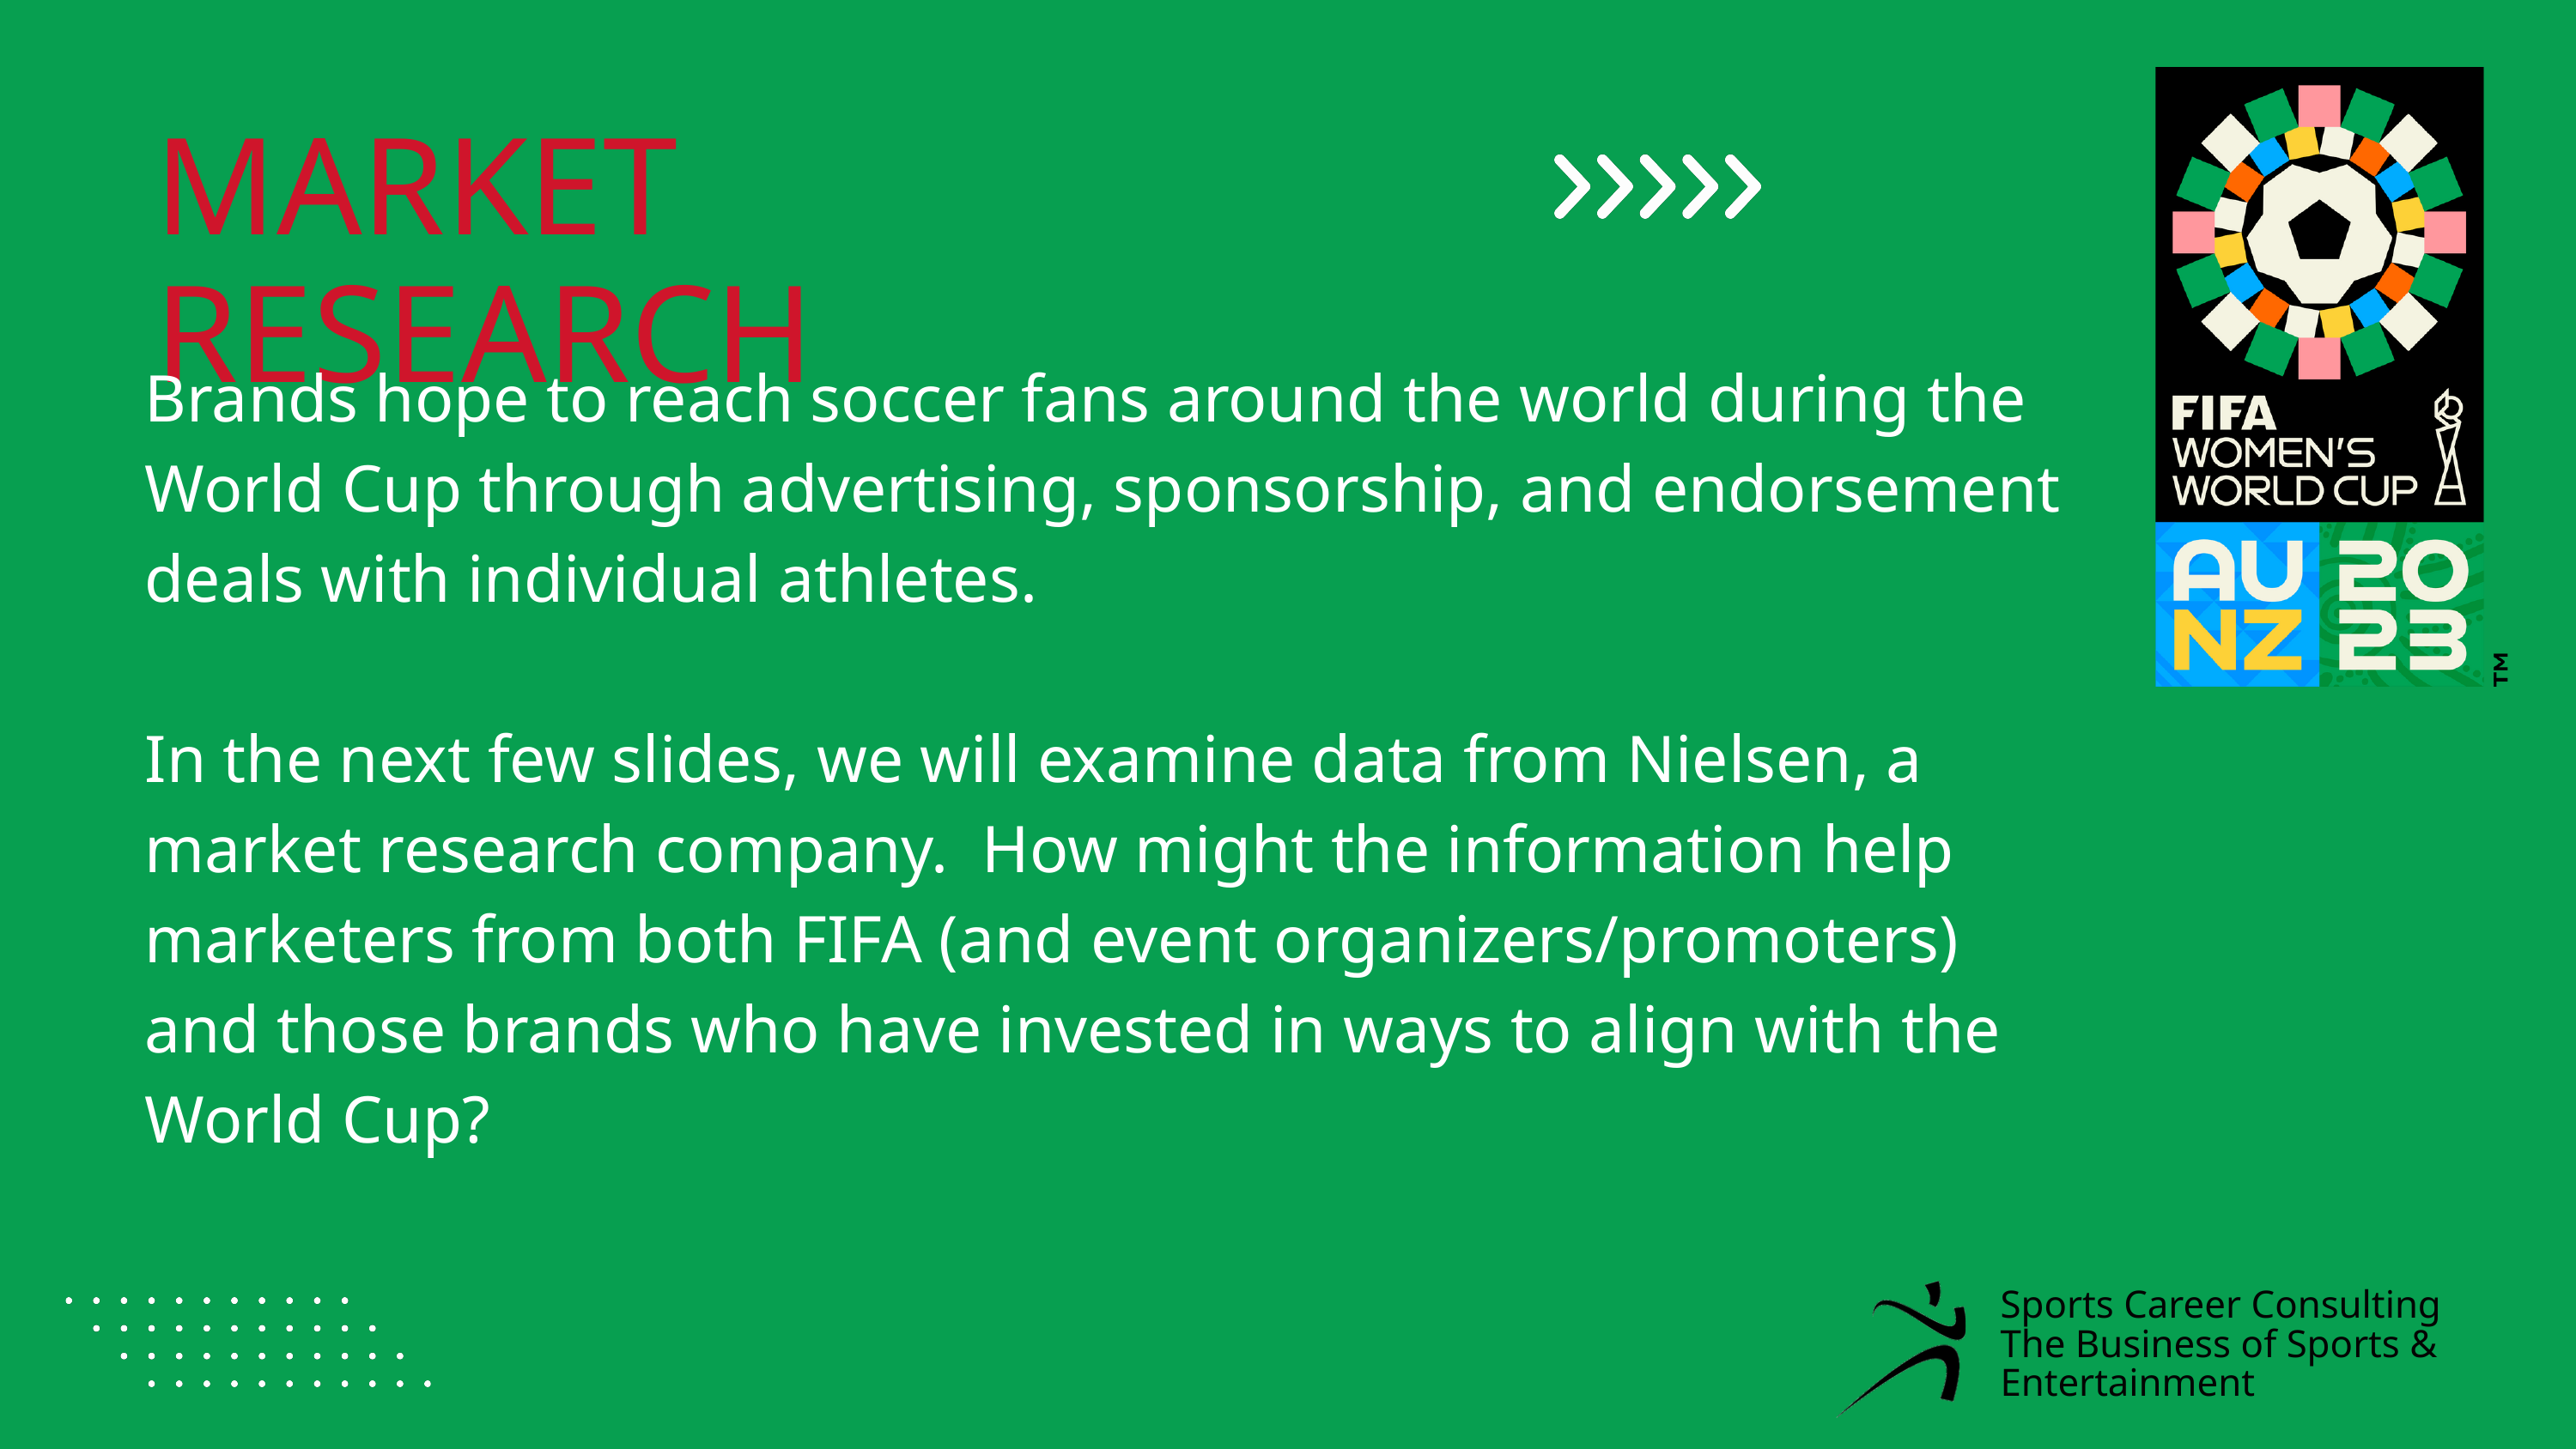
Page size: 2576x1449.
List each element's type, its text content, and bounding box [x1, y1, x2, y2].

text_box MARKET RESEARCH [155, 114, 1288, 344]
text_box [1553, 154, 1762, 219]
text_box [1836, 1281, 1966, 1418]
text_box [65, 1297, 431, 1387]
text_box [2129, 67, 2508, 687]
text_box Brands hope to reach soccer fans around the world during the World Cup through advertising, sponsorship, and endorsement deals with individual athletes. In the next few slides, we will examine data from Nielsen, a market research company. How might the information help marketers from both FIFA (and event organizers/promoters) and those brands who have invested in ways to align with the World Cup? [144, 344, 2073, 1156]
text_box Sports Career Consulting The Business of Sports & Entertainment [2000, 1286, 2508, 1404]
